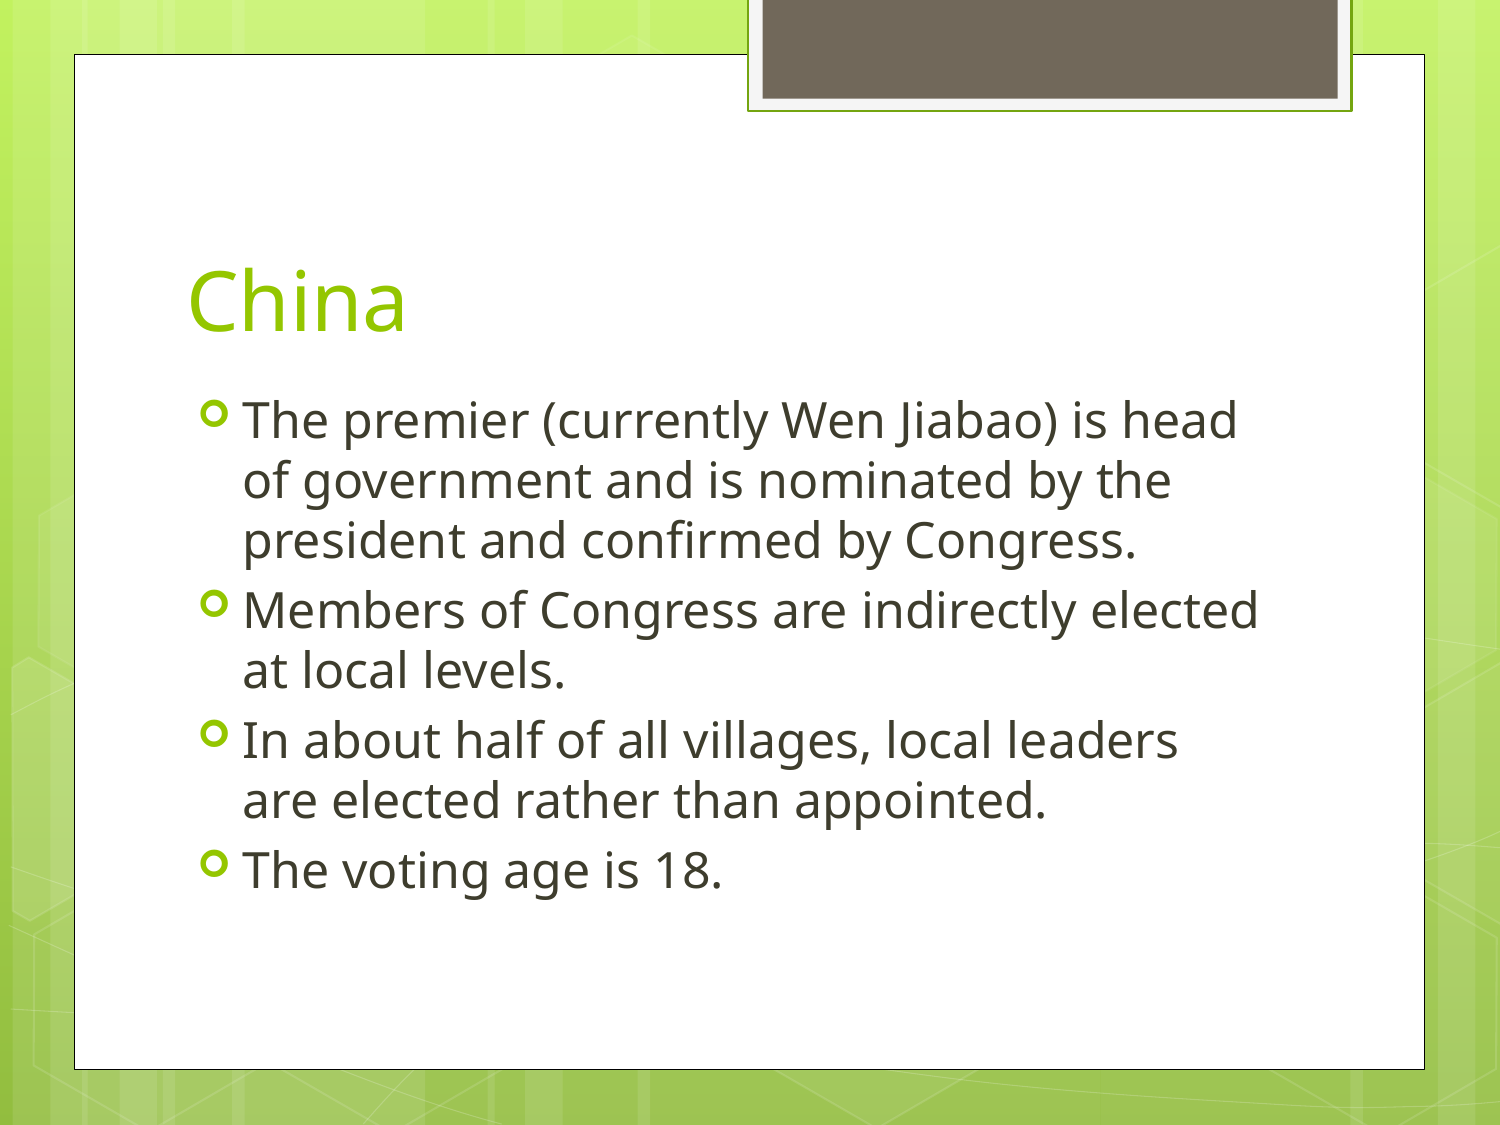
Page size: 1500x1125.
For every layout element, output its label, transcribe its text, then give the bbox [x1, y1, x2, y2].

list The premier (currently Wen Jiabao) is head of government and is nominated by the president and confirmed by Congress. Members of Congress are indirectly elected at local levels. In about half of all villages, local leaders are elected rather than appointed. The voting age is 18. [171, 381, 1283, 957]
title China [171, 168, 1324, 357]
